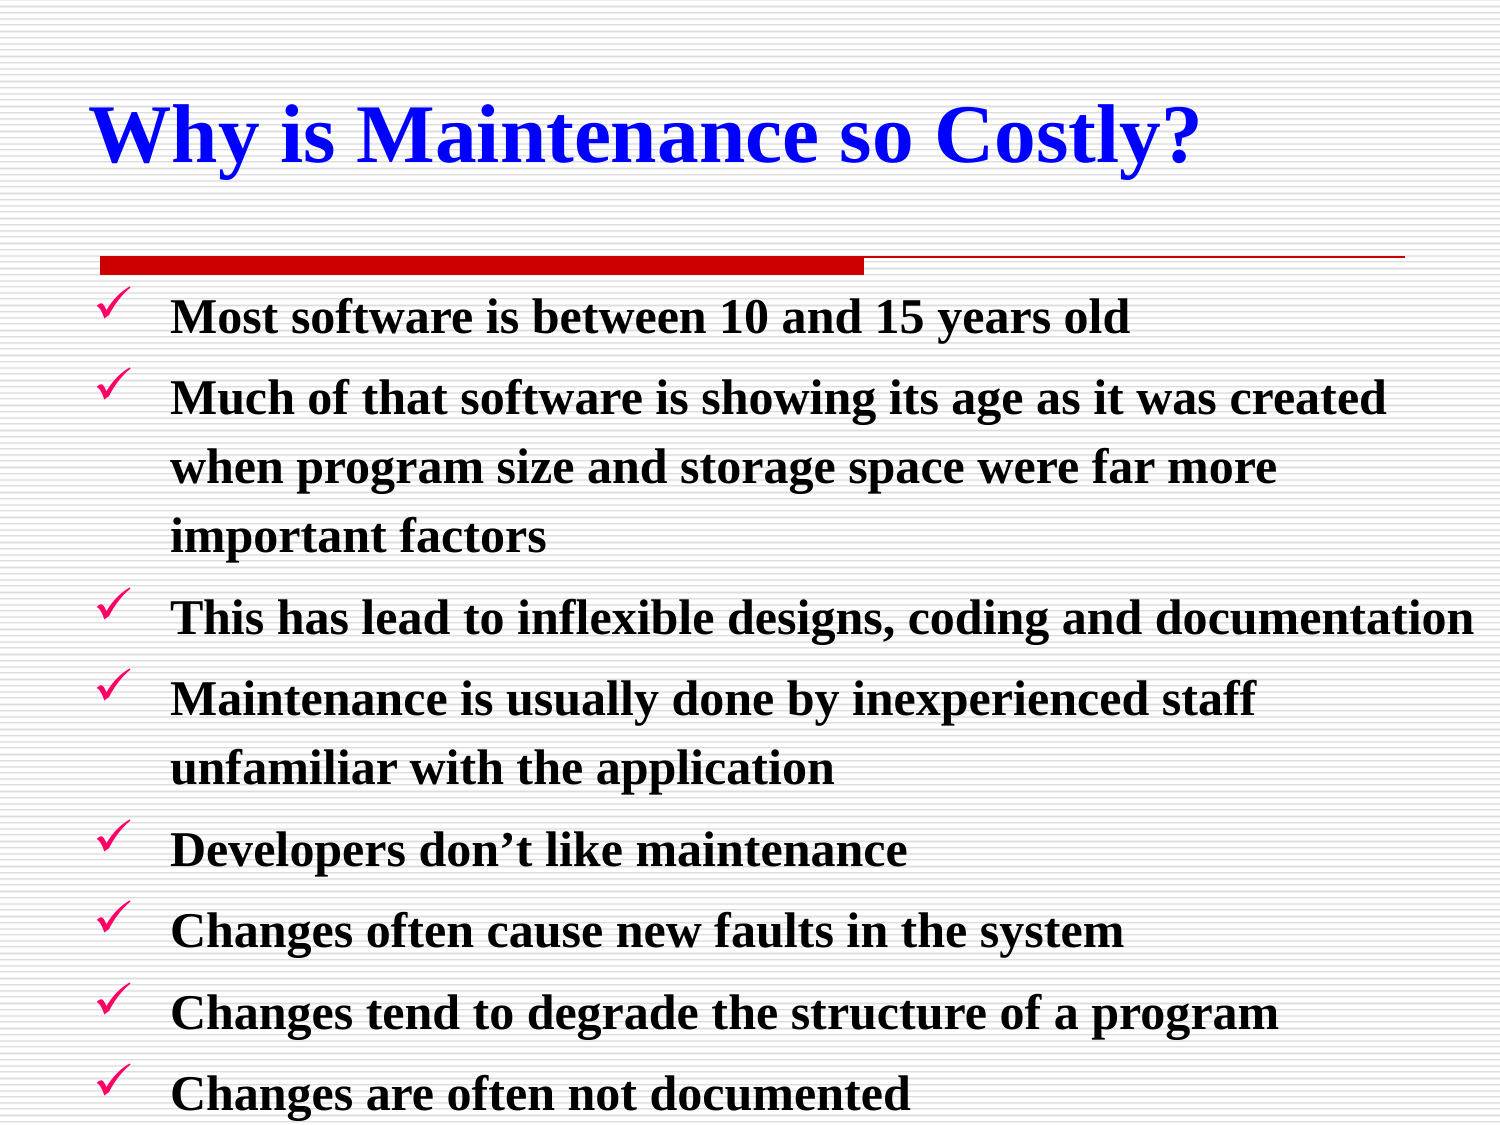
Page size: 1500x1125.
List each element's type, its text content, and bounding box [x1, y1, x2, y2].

text_box Most software is between 10 and 15 years old Much of that software is showing its age as it was created when program size and storage space were far more important factors This has lead to inflexible designs, coding and documentation Maintenance is usually done by inexperienced staff unfamiliar with the application Developers don’t like maintenance Changes often cause new faults in the system Changes tend to degrade the structure of a program Changes are often not documented [78, 267, 1500, 1086]
picture [0, 0, 1500, 1125]
text_box Why is Maintenance so Costly? [73, 60, 1500, 198]
